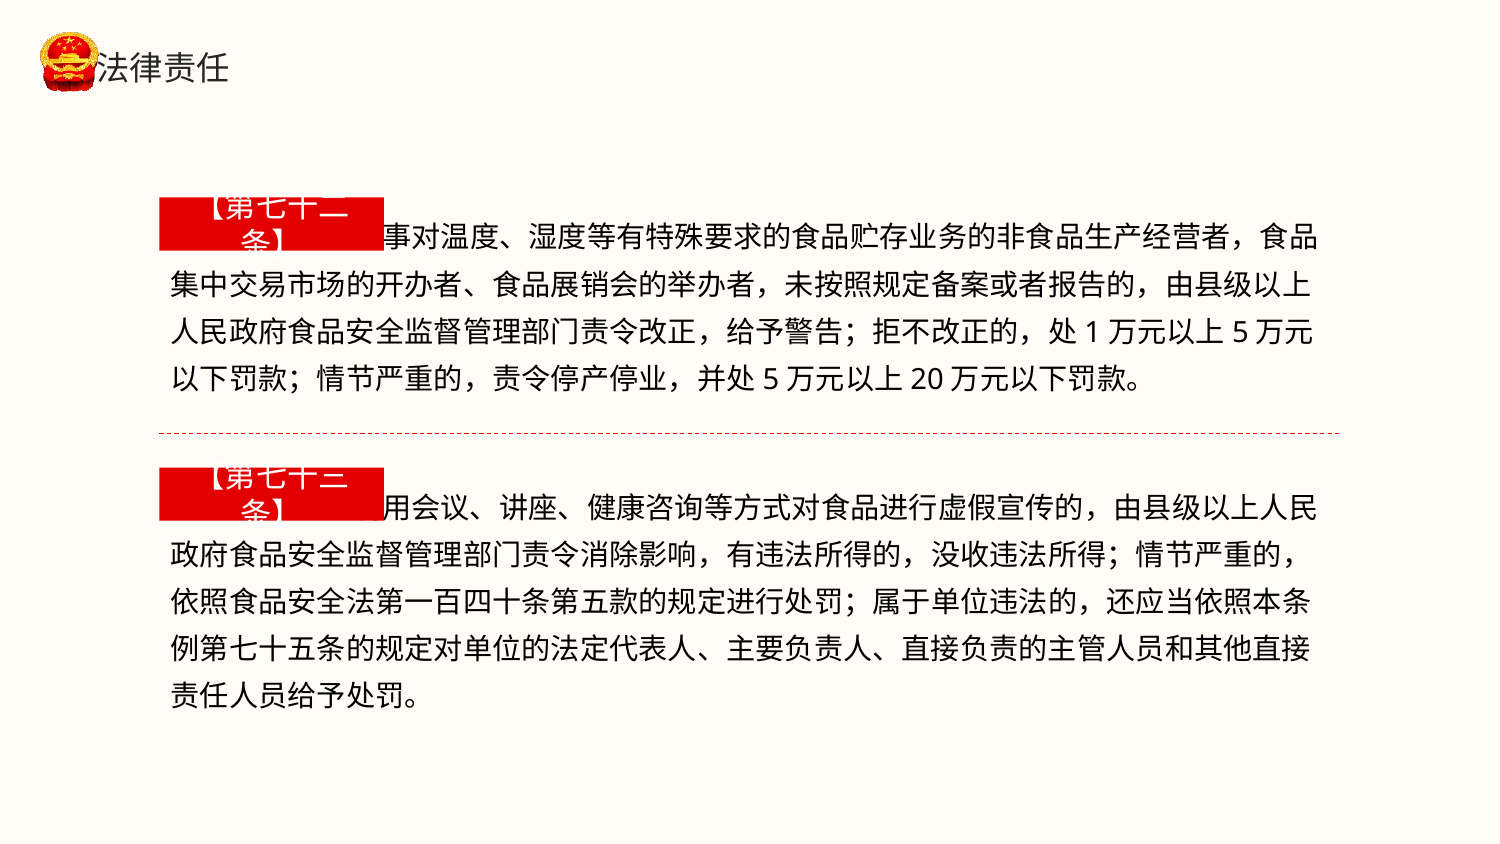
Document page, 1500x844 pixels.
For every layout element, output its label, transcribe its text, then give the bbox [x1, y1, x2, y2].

text_box 从事对温度、湿度等有特殊要求的食品贮存业务的非食品生产经营者，食品集中交易市场的开办者、食品展销会的举办者，未按照规定备案或者报告的，由县级以上人民政府食品安全监督管理部门责令改正，给予警告；拒不改正的，处1万元以上5万元以下罚款；情节严重的，责令停产停业，并处5万元以上20万元以下罚款。 [159, 200, 1341, 401]
text_box 利用会议、讲座、健康咨询等方式对食品进行虚假宣传的，由县级以上人民政府食品安全监督管理部门责令消除影响，有违法所得的，没收违法所得；情节严重的，依照食品安全法第一百四十条第五款的规定进行处罚；属于单位违法的，还应当依照本条例第七十五条的规定对单位的法定代表人、主要负责人、直接负责的主管人员和其他直接责任人员给予处罚。 [159, 471, 1341, 719]
text_box 法律责任 [81, 37, 588, 98]
text_box 【第七十三条】 [158, 467, 385, 522]
text_box 【第七十二条】 [158, 196, 385, 252]
picture [31, 21, 104, 97]
